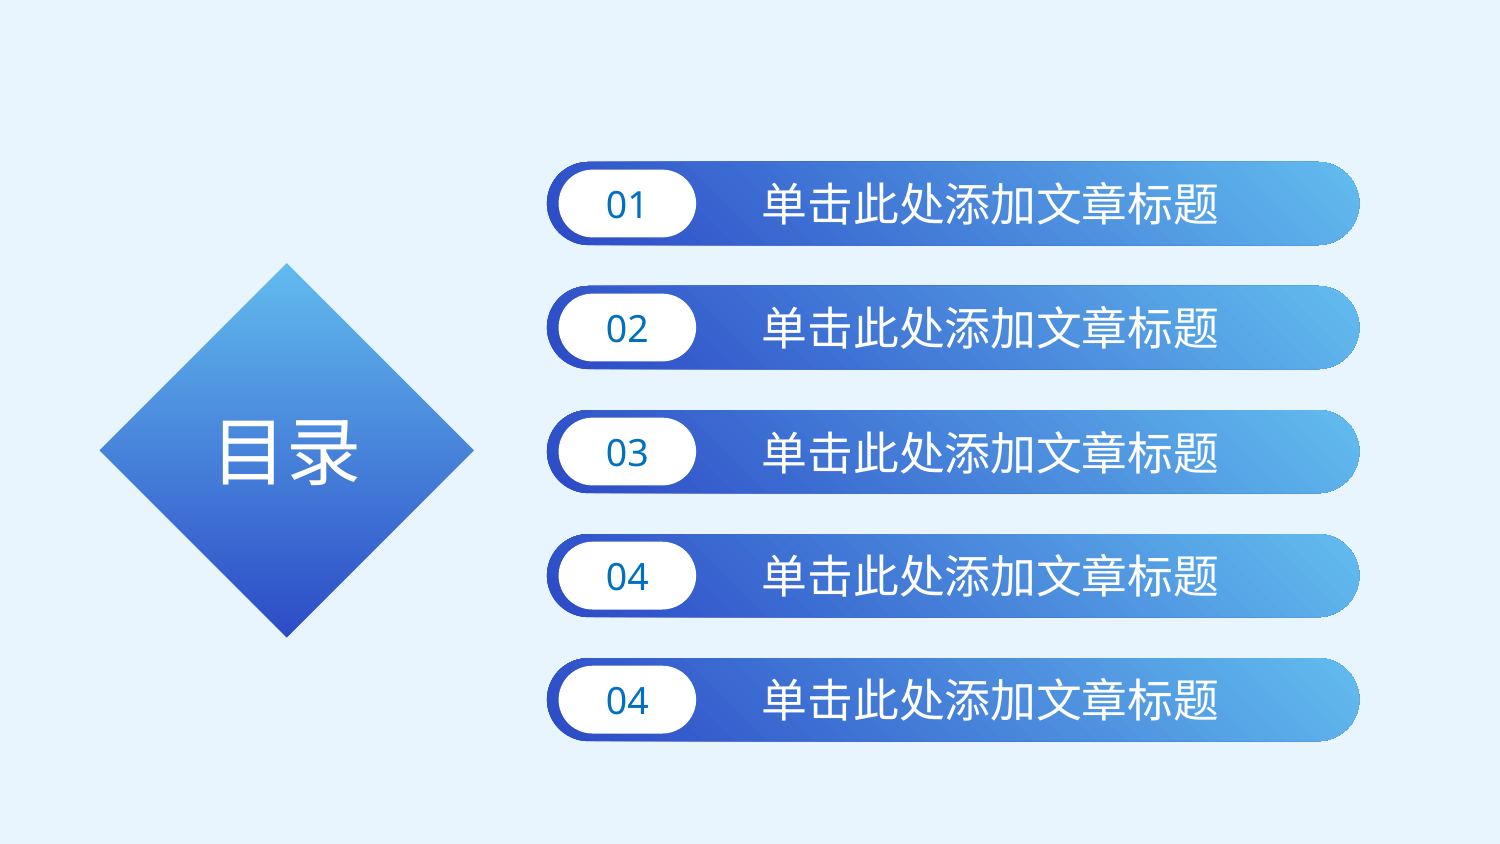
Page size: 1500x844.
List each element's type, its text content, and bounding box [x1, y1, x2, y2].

text_box 单击此处添加文章标题 [544, 655, 1362, 744]
text_box 02 [556, 291, 699, 364]
text_box 04 [556, 539, 699, 612]
text_box 01 [556, 167, 699, 240]
text_box 单击此处添加文章标题 [544, 531, 1362, 620]
text_box 单击此处添加文章标题 [544, 407, 1362, 496]
text_box 04 [556, 663, 699, 736]
text_box 单击此处添加文章标题 [544, 283, 1362, 372]
text_box 03 [556, 415, 699, 488]
text_box [97, 261, 477, 640]
text_box 目录 [196, 397, 377, 503]
text_box 单击此处添加文章标题 [544, 159, 1362, 248]
